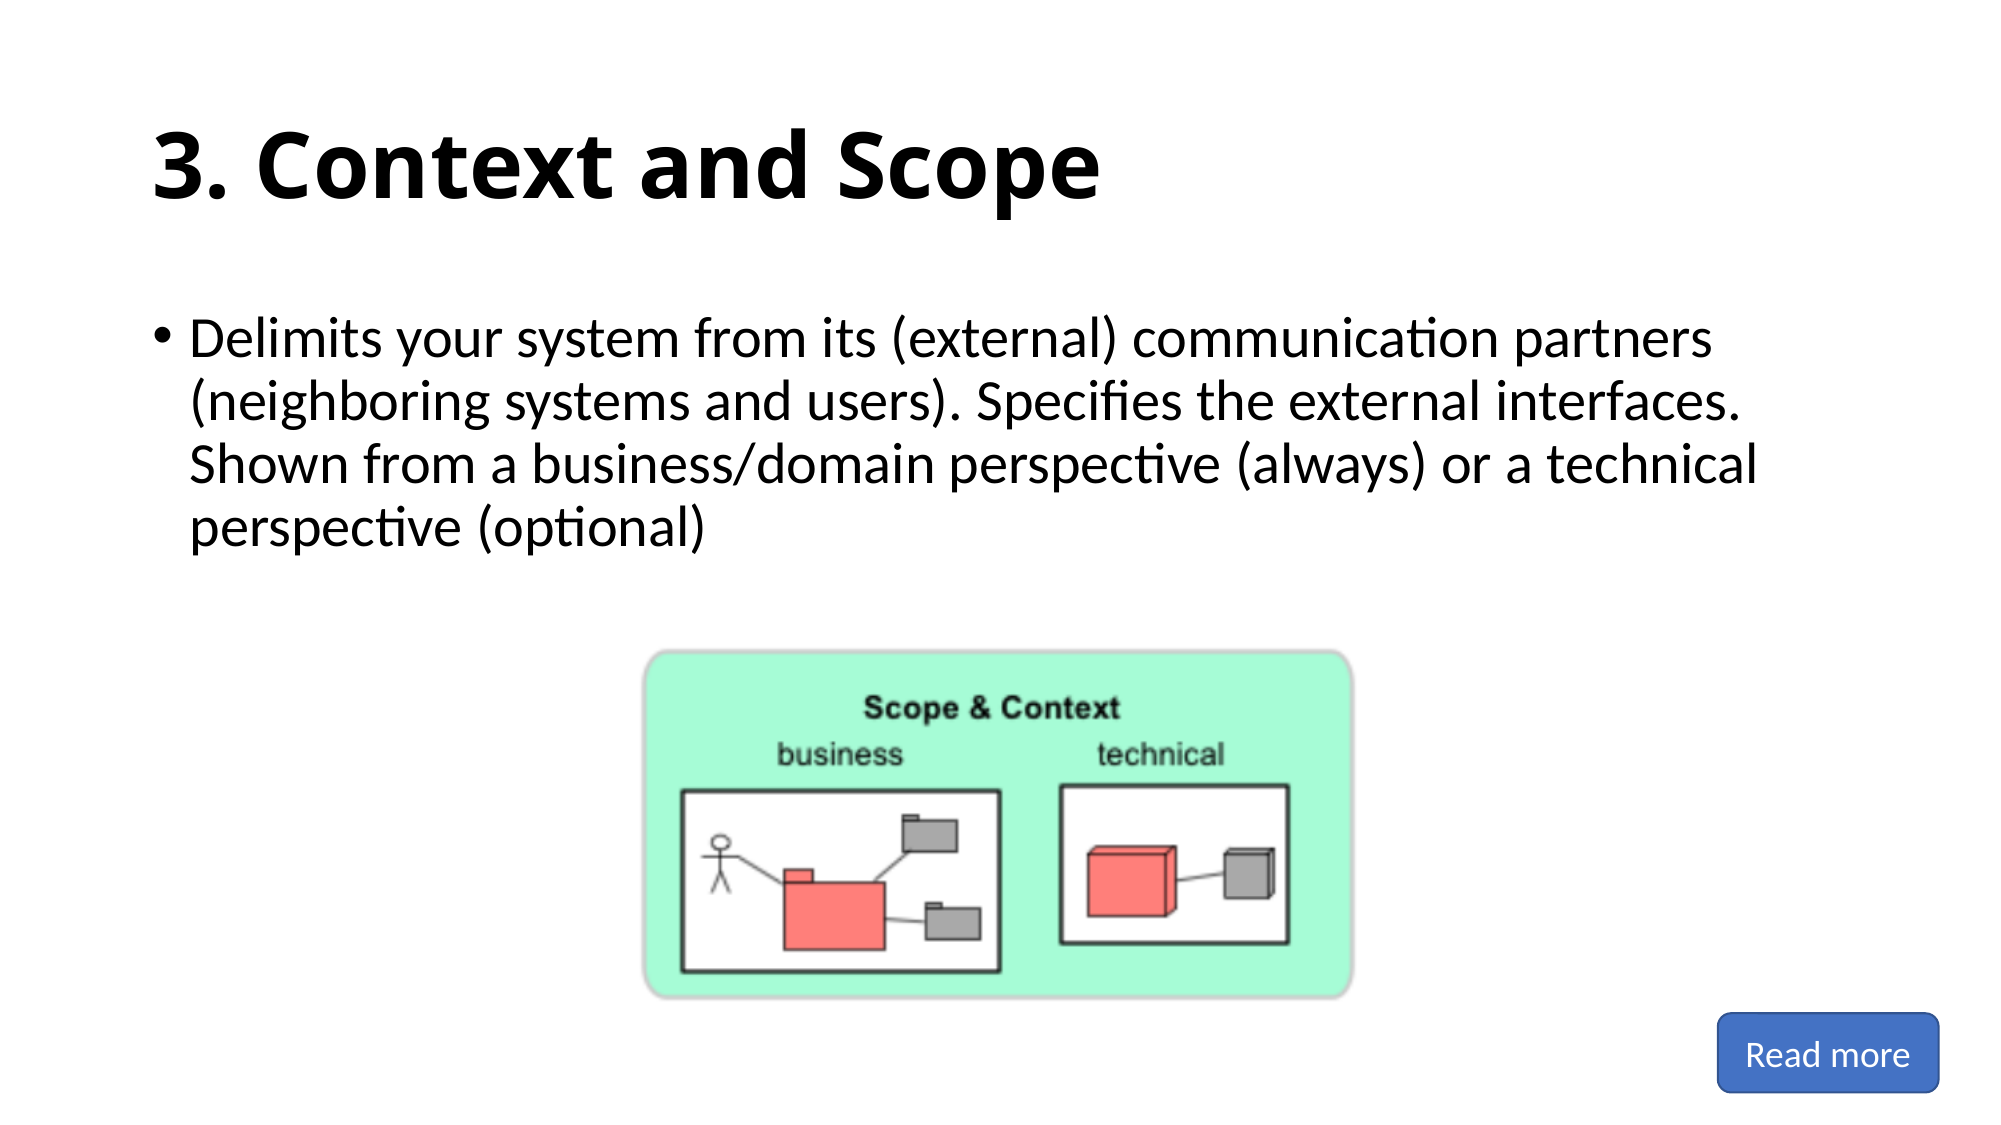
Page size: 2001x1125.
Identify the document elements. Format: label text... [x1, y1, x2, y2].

title 3. Context and Scope [137, 59, 1863, 278]
text_box Read more [1716, 1012, 1940, 1094]
picture [626, 634, 1374, 1014]
list Delimits your system from its (external) communication partners (neighboring systems and users). Specifies the external interfaces. Shown from a business/domain perspective (always) or a technical perspective (optional) [137, 299, 1863, 1014]
